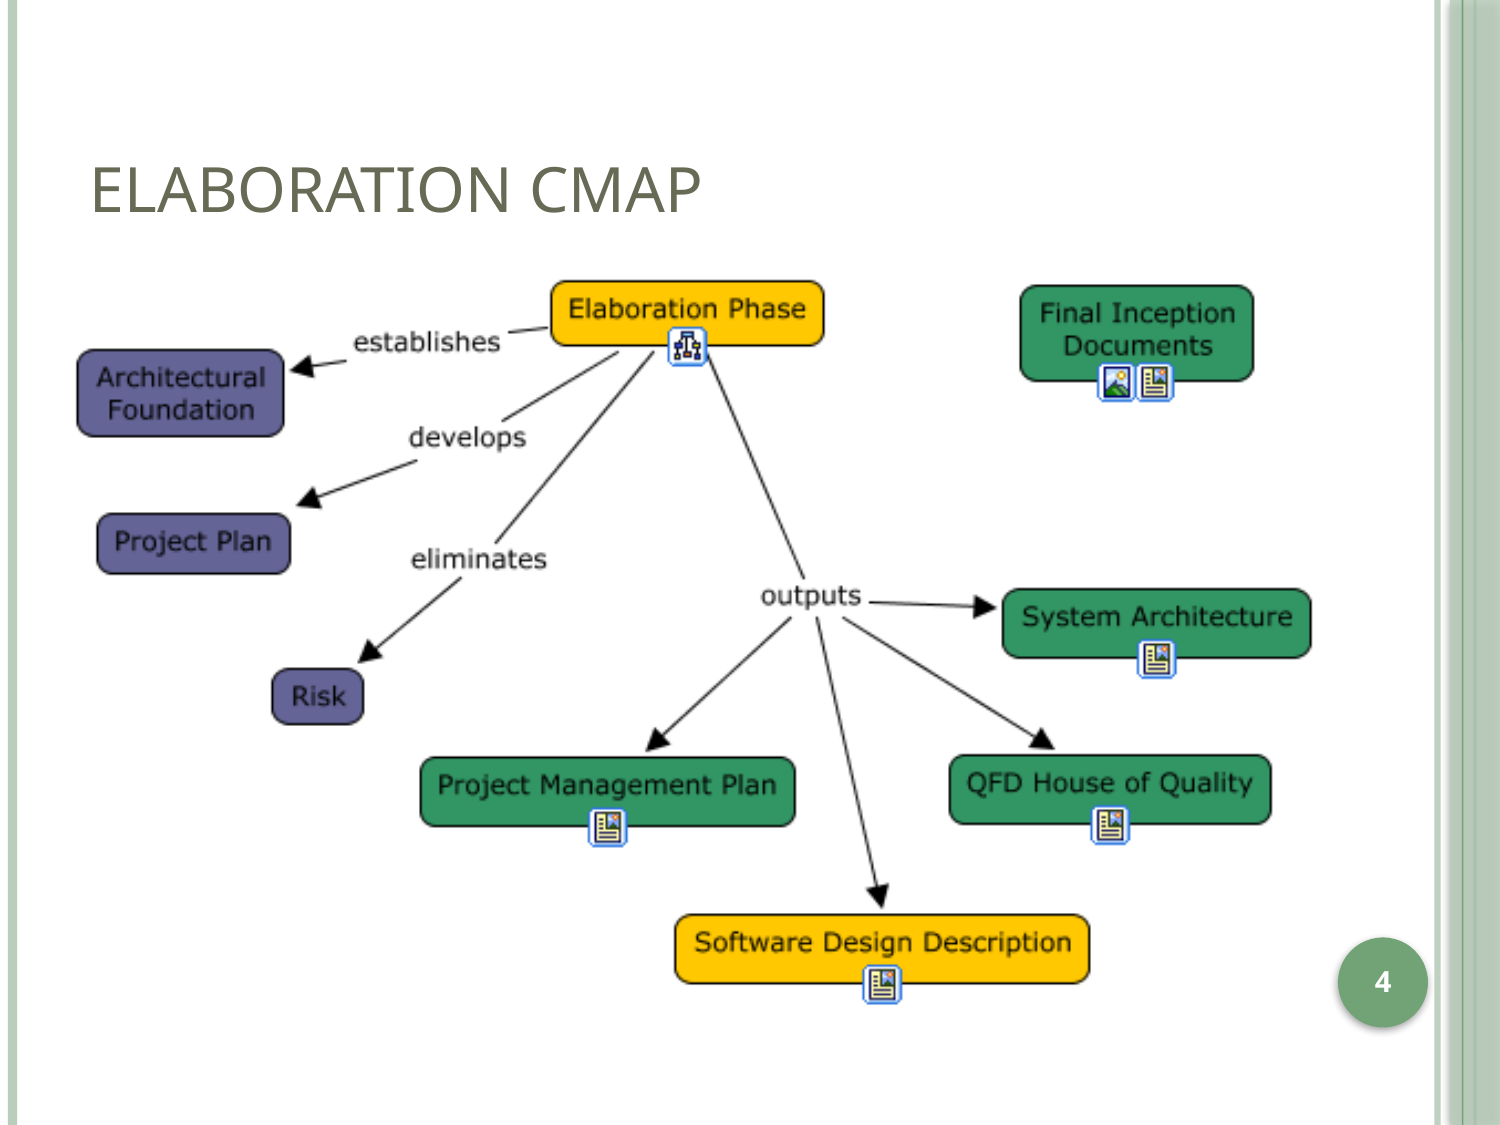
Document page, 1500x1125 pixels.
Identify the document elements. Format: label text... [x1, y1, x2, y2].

title Elaboration Cmap [75, 45, 1300, 233]
picture [66, 261, 1326, 1027]
slide_number 4 [1333, 940, 1434, 1027]
